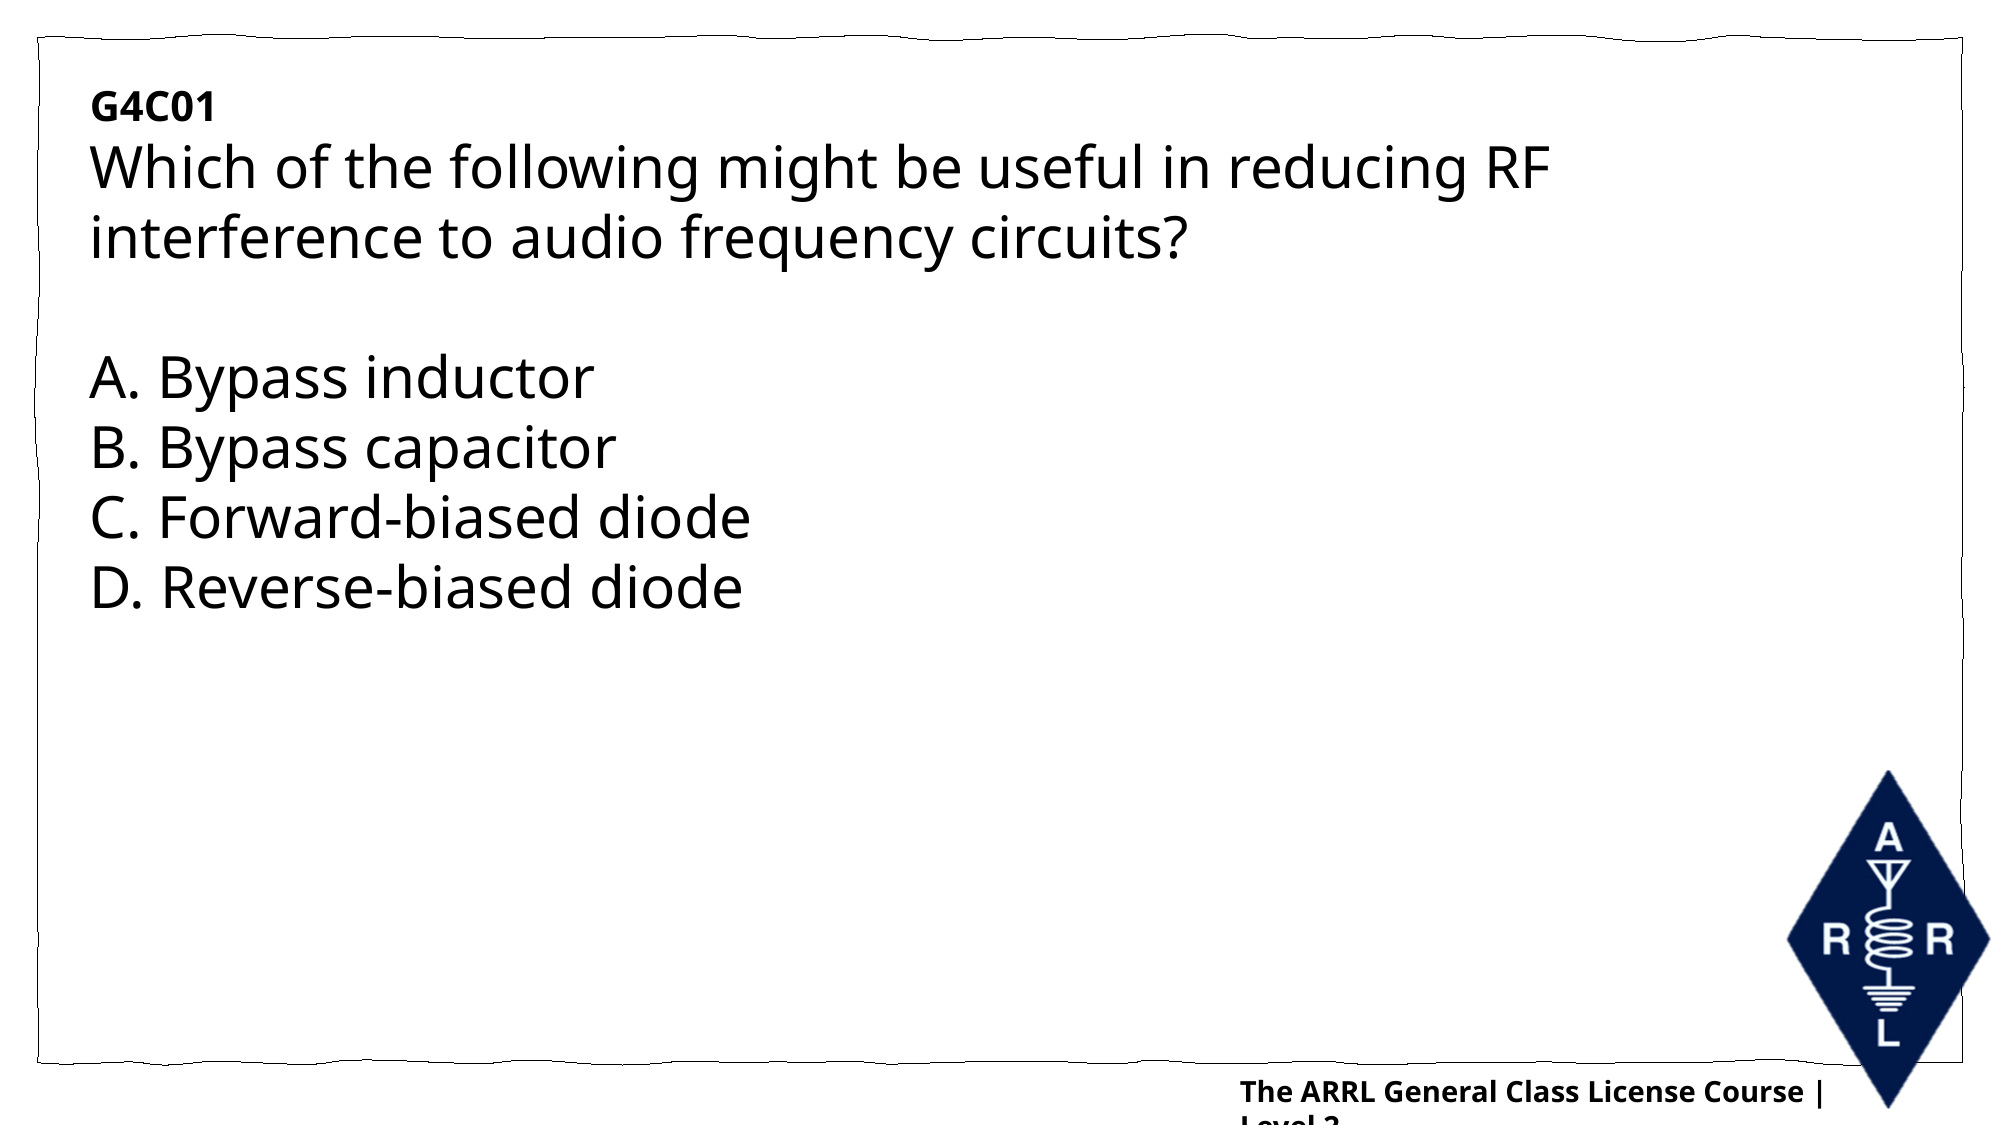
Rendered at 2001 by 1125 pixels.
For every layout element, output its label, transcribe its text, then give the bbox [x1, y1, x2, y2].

picture [1773, 752, 1999, 1125]
text_box G4C01 Which of the following might be useful in reducing RF interference to audio frequency circuits? A. Bypass inductor B. Bypass capacitor C. Forward-biased diode D. Reverse-biased diode [75, 72, 1850, 628]
